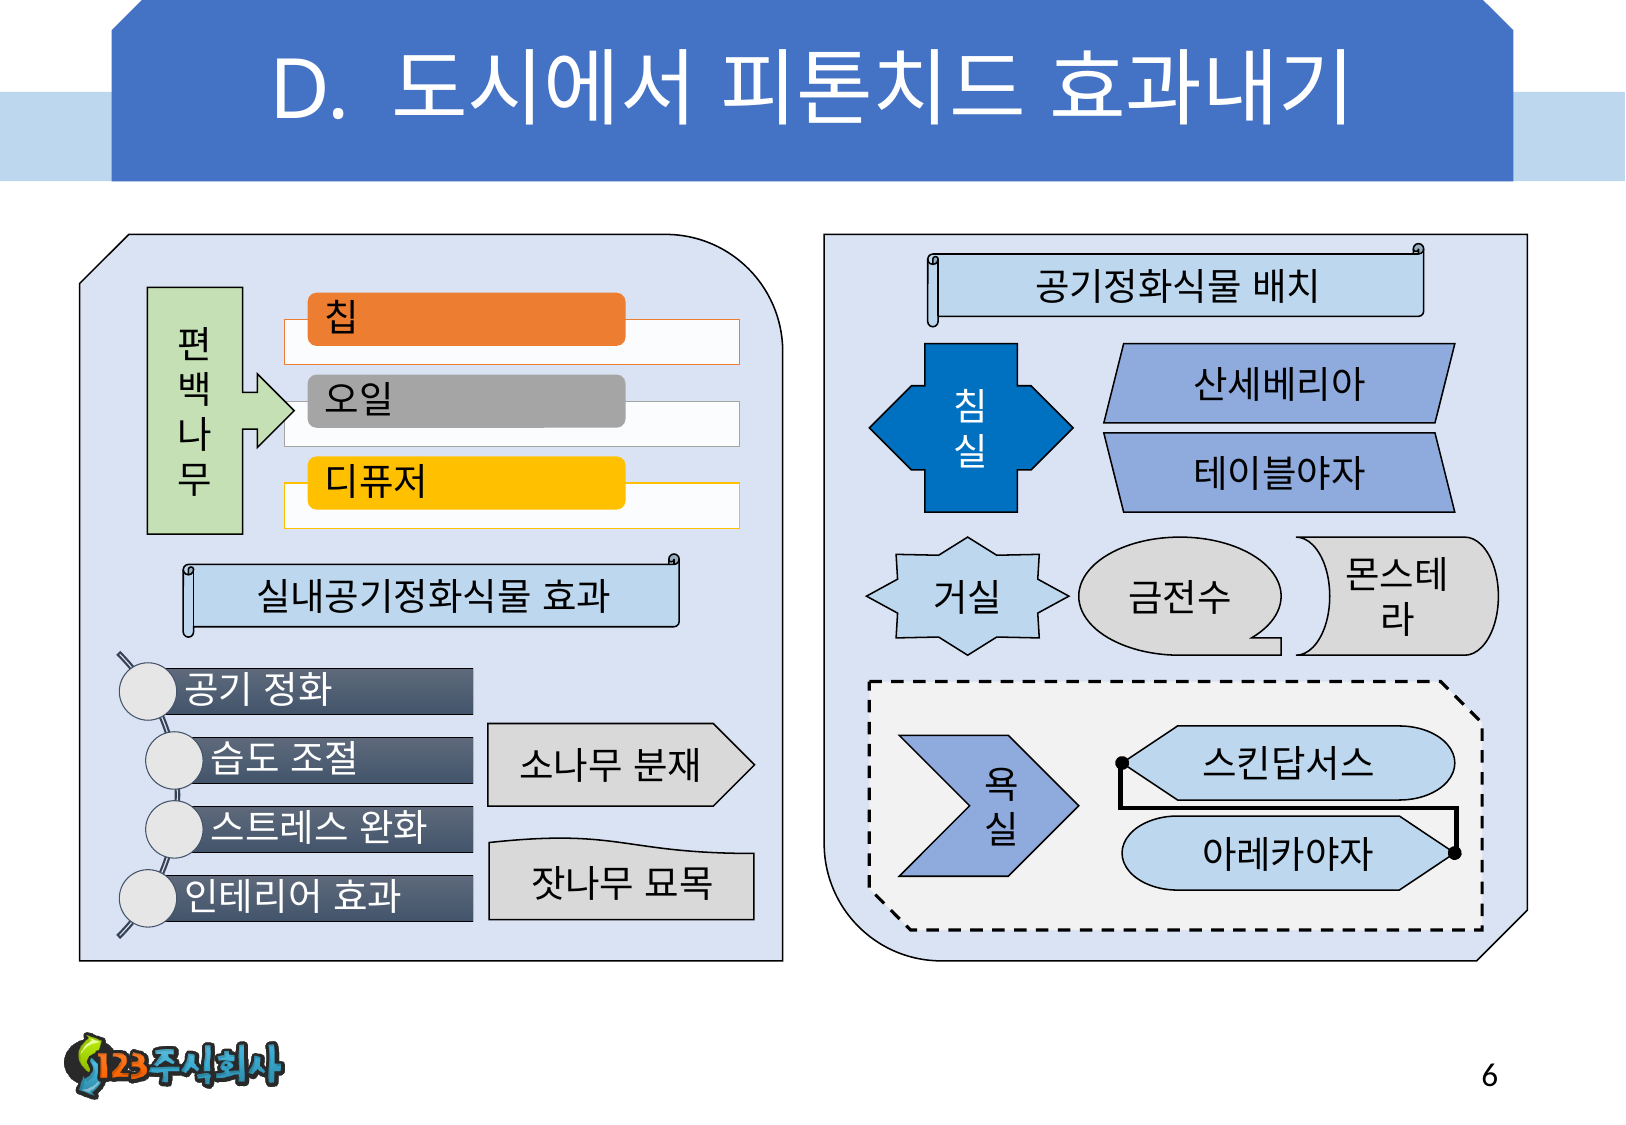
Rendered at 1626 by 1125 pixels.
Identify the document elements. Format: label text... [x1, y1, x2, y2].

text_box [823, 233, 1529, 962]
text_box 공기정화식물 배치 [926, 242, 1425, 328]
text_box [488, 837, 755, 921]
text_box 금전수 [1077, 536, 1283, 657]
picture [53, 1020, 295, 1110]
title D. 도시에서 피톤치드 효과내기 [111, 3, 1514, 182]
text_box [113, 645, 477, 945]
text_box [868, 680, 1484, 932]
text_box 실내공기정화식물 효과 [182, 552, 681, 639]
slide_number 6 [1147, 1042, 1514, 1103]
text_box 편백나무 [146, 286, 284, 536]
text_box 거실 [864, 535, 1072, 657]
text_box 침실 [867, 342, 1075, 514]
text_box [78, 233, 784, 962]
text_box 테이블야자 [1102, 431, 1457, 514]
text_box 소나무 분재 [486, 722, 757, 808]
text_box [284, 288, 740, 533]
text_box 욕실 [896, 734, 1081, 878]
text_box 스킨답서스 [1127, 724, 1456, 802]
text_box 잣나무 묘목 [490, 852, 755, 913]
text_box 아레카야자 [1121, 814, 1450, 892]
text_box 몬스테라 [1295, 536, 1500, 657]
text_box 산세베리아 [1102, 342, 1457, 424]
